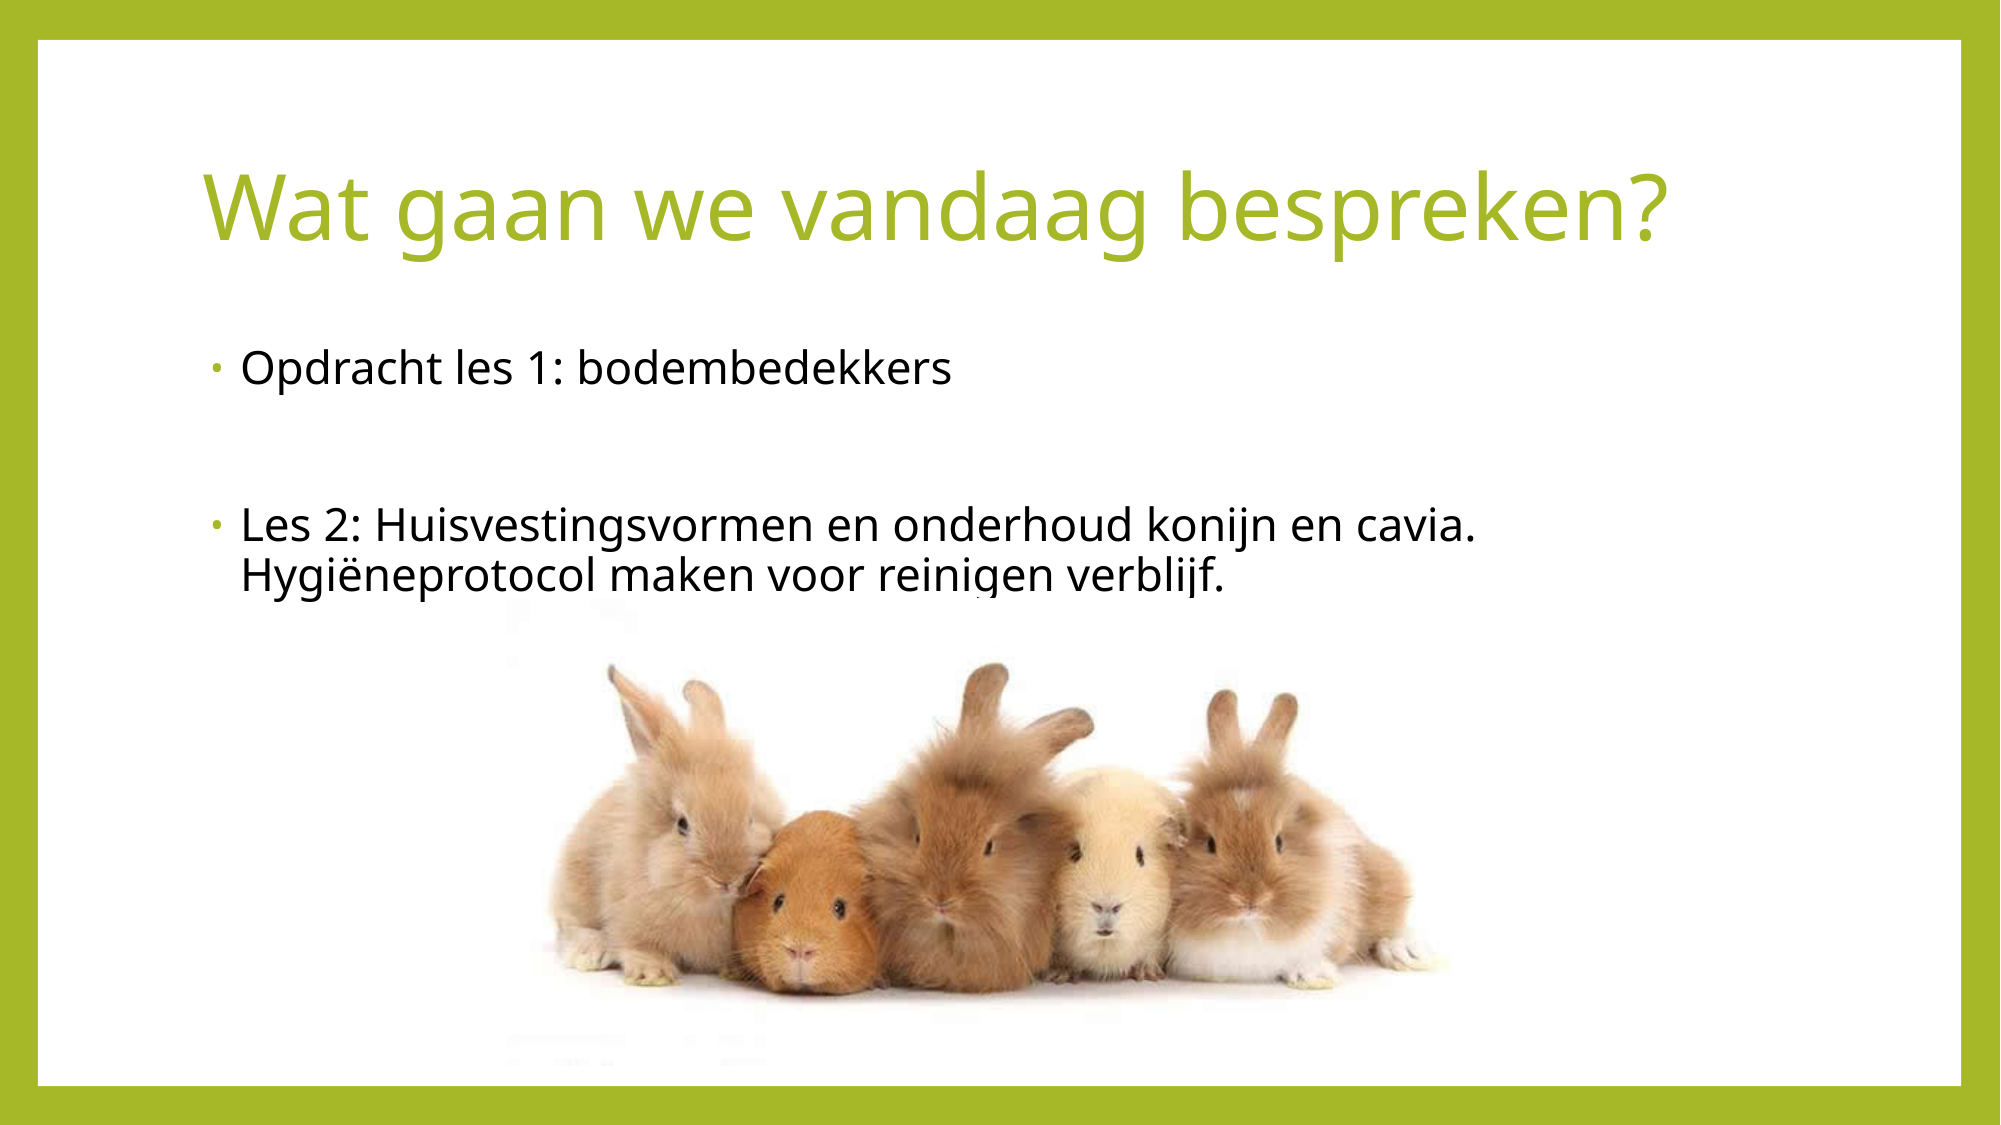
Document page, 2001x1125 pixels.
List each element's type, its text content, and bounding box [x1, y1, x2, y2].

picture [507, 598, 1466, 1066]
title Wat gaan we vandaag bespreken? [187, 99, 1808, 323]
list Opdracht les 1: bodembedekkers Les 2: Huisvestingsvormen en onderhoud konijn en cavia. Hygiëneprotocol maken voor reinigen verblijf. [187, 337, 1808, 1000]
